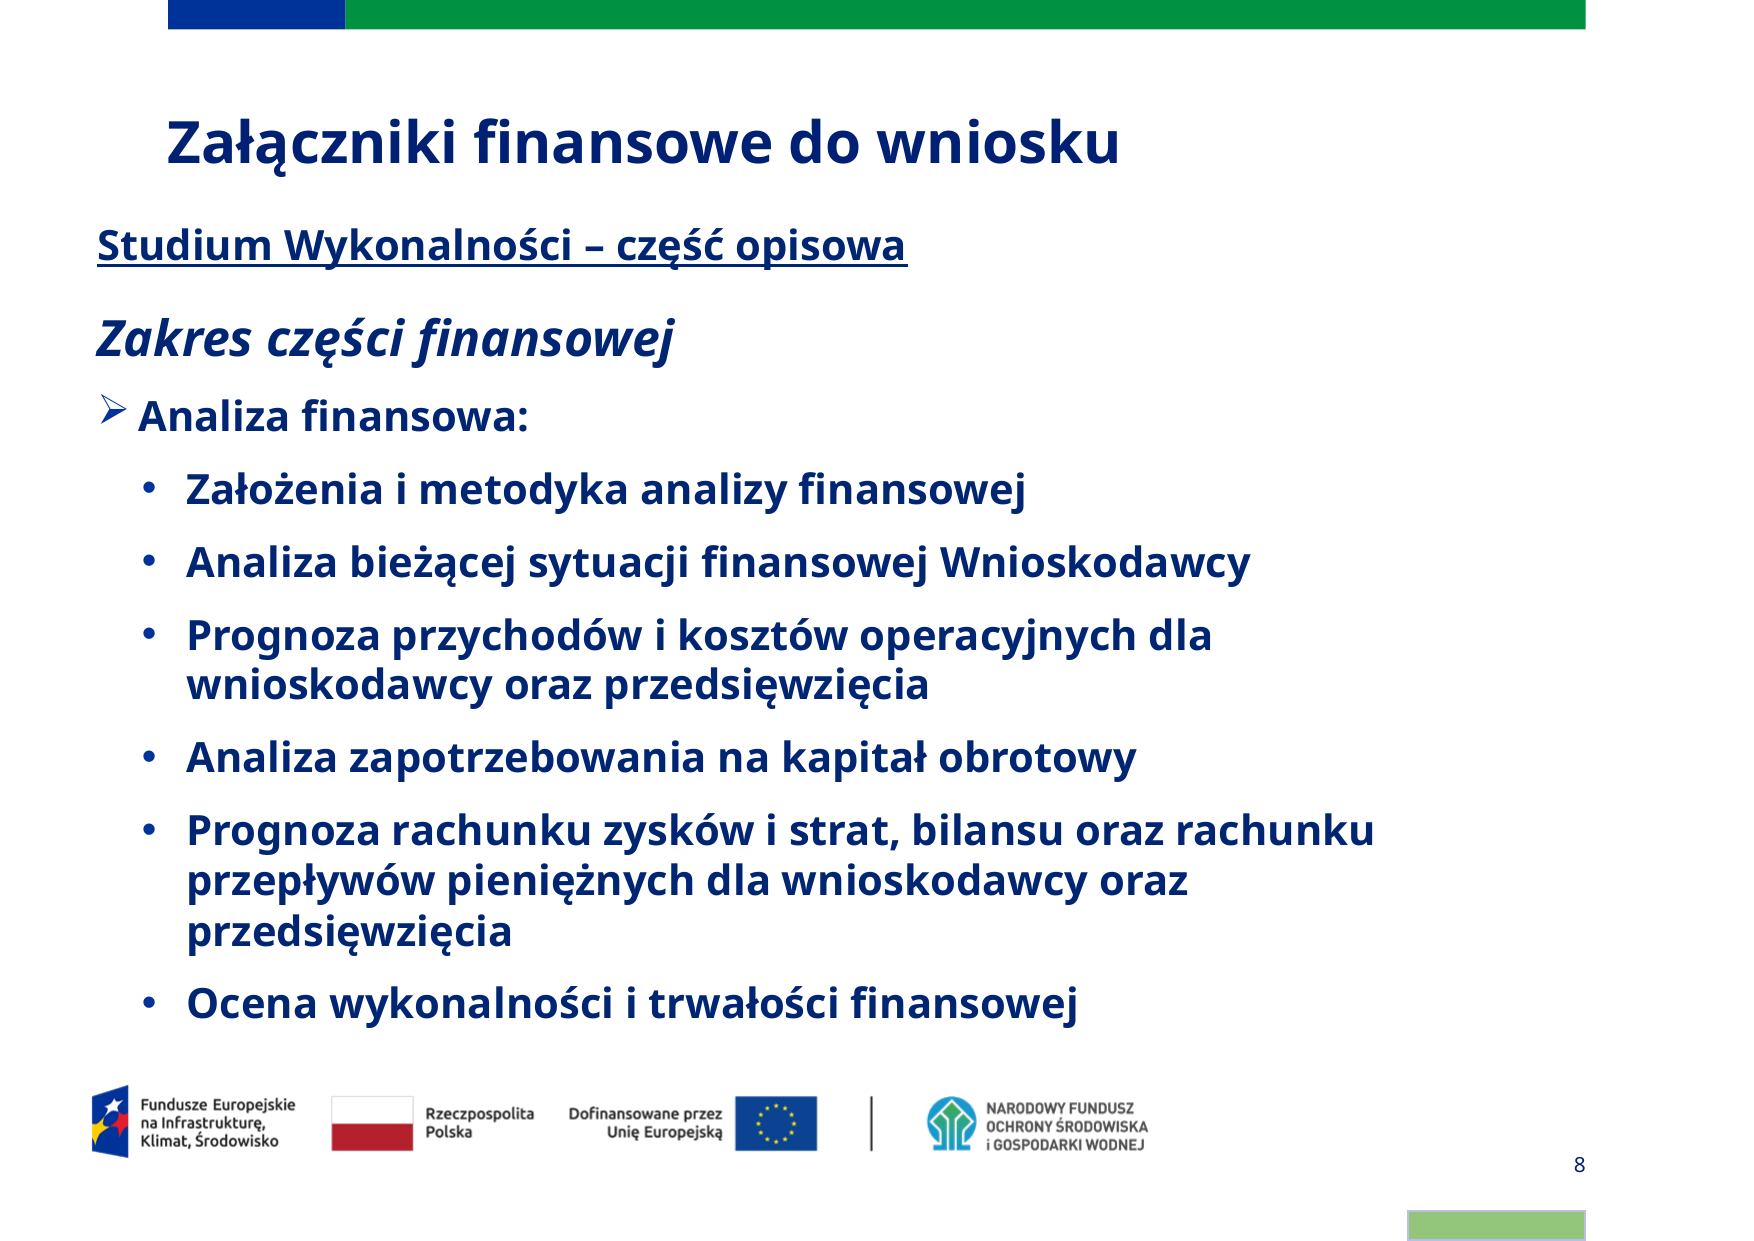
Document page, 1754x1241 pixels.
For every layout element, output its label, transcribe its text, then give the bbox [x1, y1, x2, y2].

slide_number 8 [1408, 1151, 1586, 1181]
list Studium Wykonalności – część opisowa Zakres części finansowej Analiza finansowa: Założenia i metodyka analizy finansowej Analiza bieżącej sytuacji finansowej Wnioskodawcy Prognoza przychodów i kosztów operacyjnych dla wnioskodawcy oraz przedsięwzięcia Analiza zapotrzebowania na kapitał obrotowy Prognoza rachunku zysków i strat, bilansu oraz rachunku przepływów pieniężnych dla wnioskodawcy oraz przedsięwzięcia Ocena wykonalności i trwałości finansowej [97, 218, 1515, 1068]
title Załączniki finansowe do wniosku [167, 100, 1586, 195]
picture [73, 1067, 1167, 1176]
